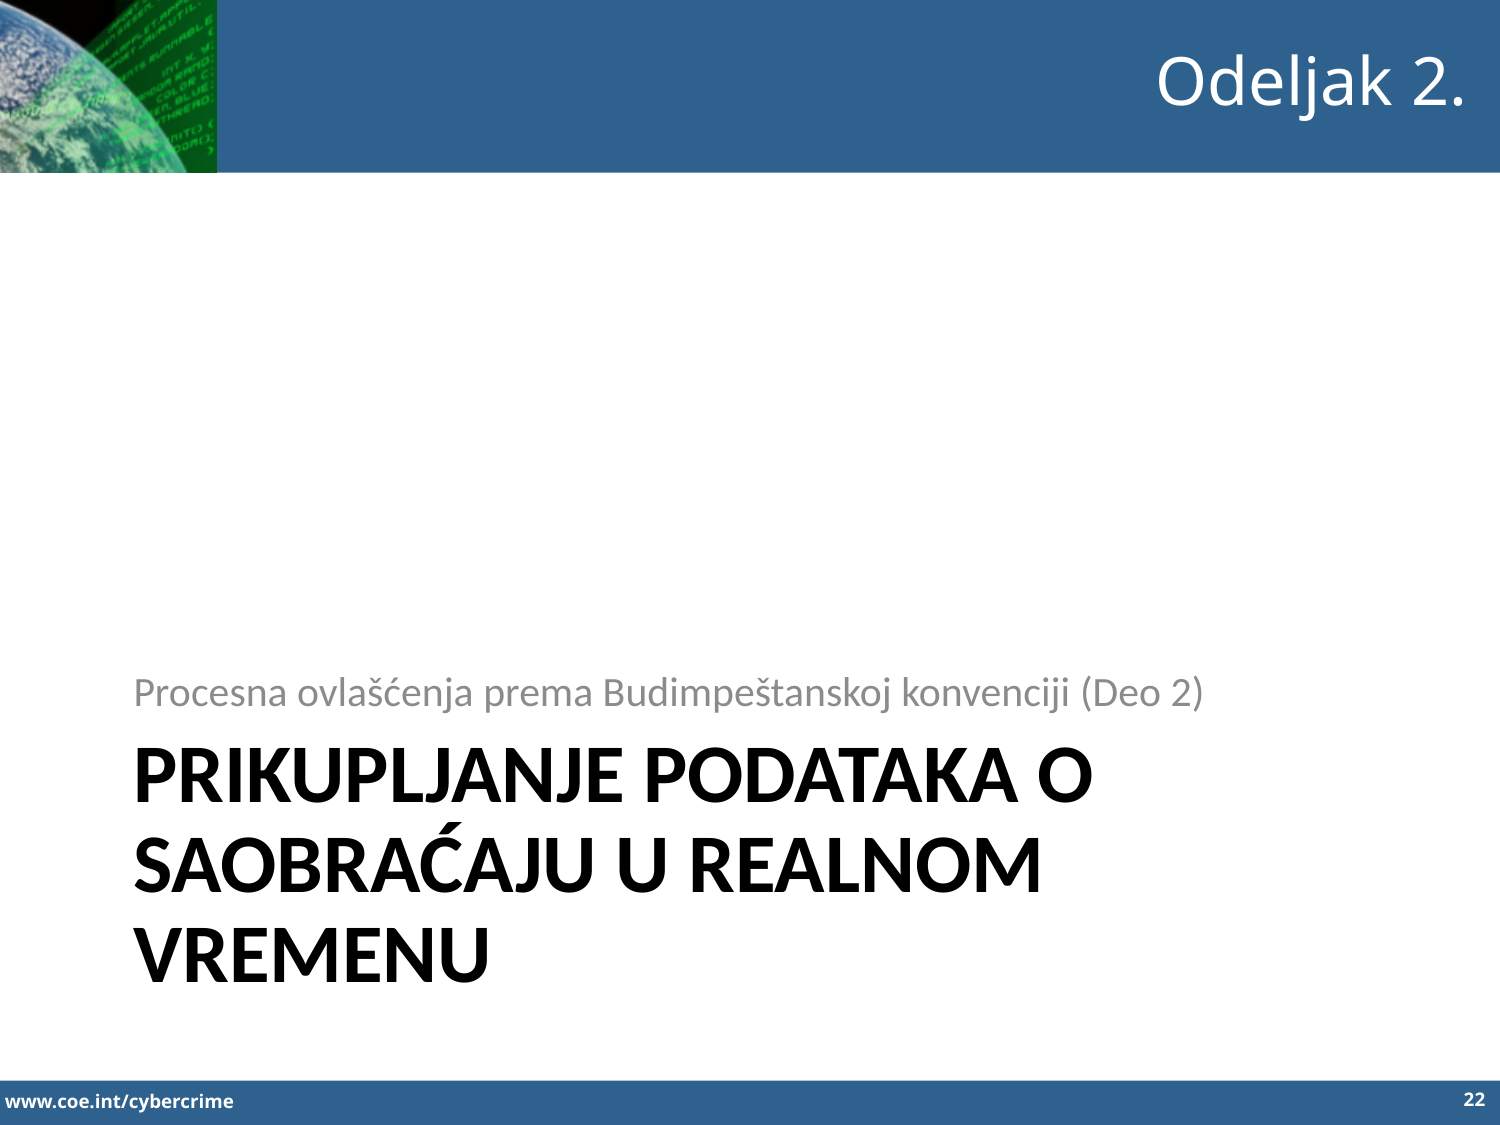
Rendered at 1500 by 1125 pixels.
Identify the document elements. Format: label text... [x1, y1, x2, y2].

title PRIKUPLJANJE PODATAKA O SAOBRAĆAJU U REALNOM VREMENU [118, 723, 1394, 947]
list Procesna ovlašćenja prema Budimpeštanskoj konvenciji (Deo 2) [118, 476, 1394, 723]
text_box Odeljak 2. [230, 31, 1483, 126]
picture [0, 0, 217, 173]
